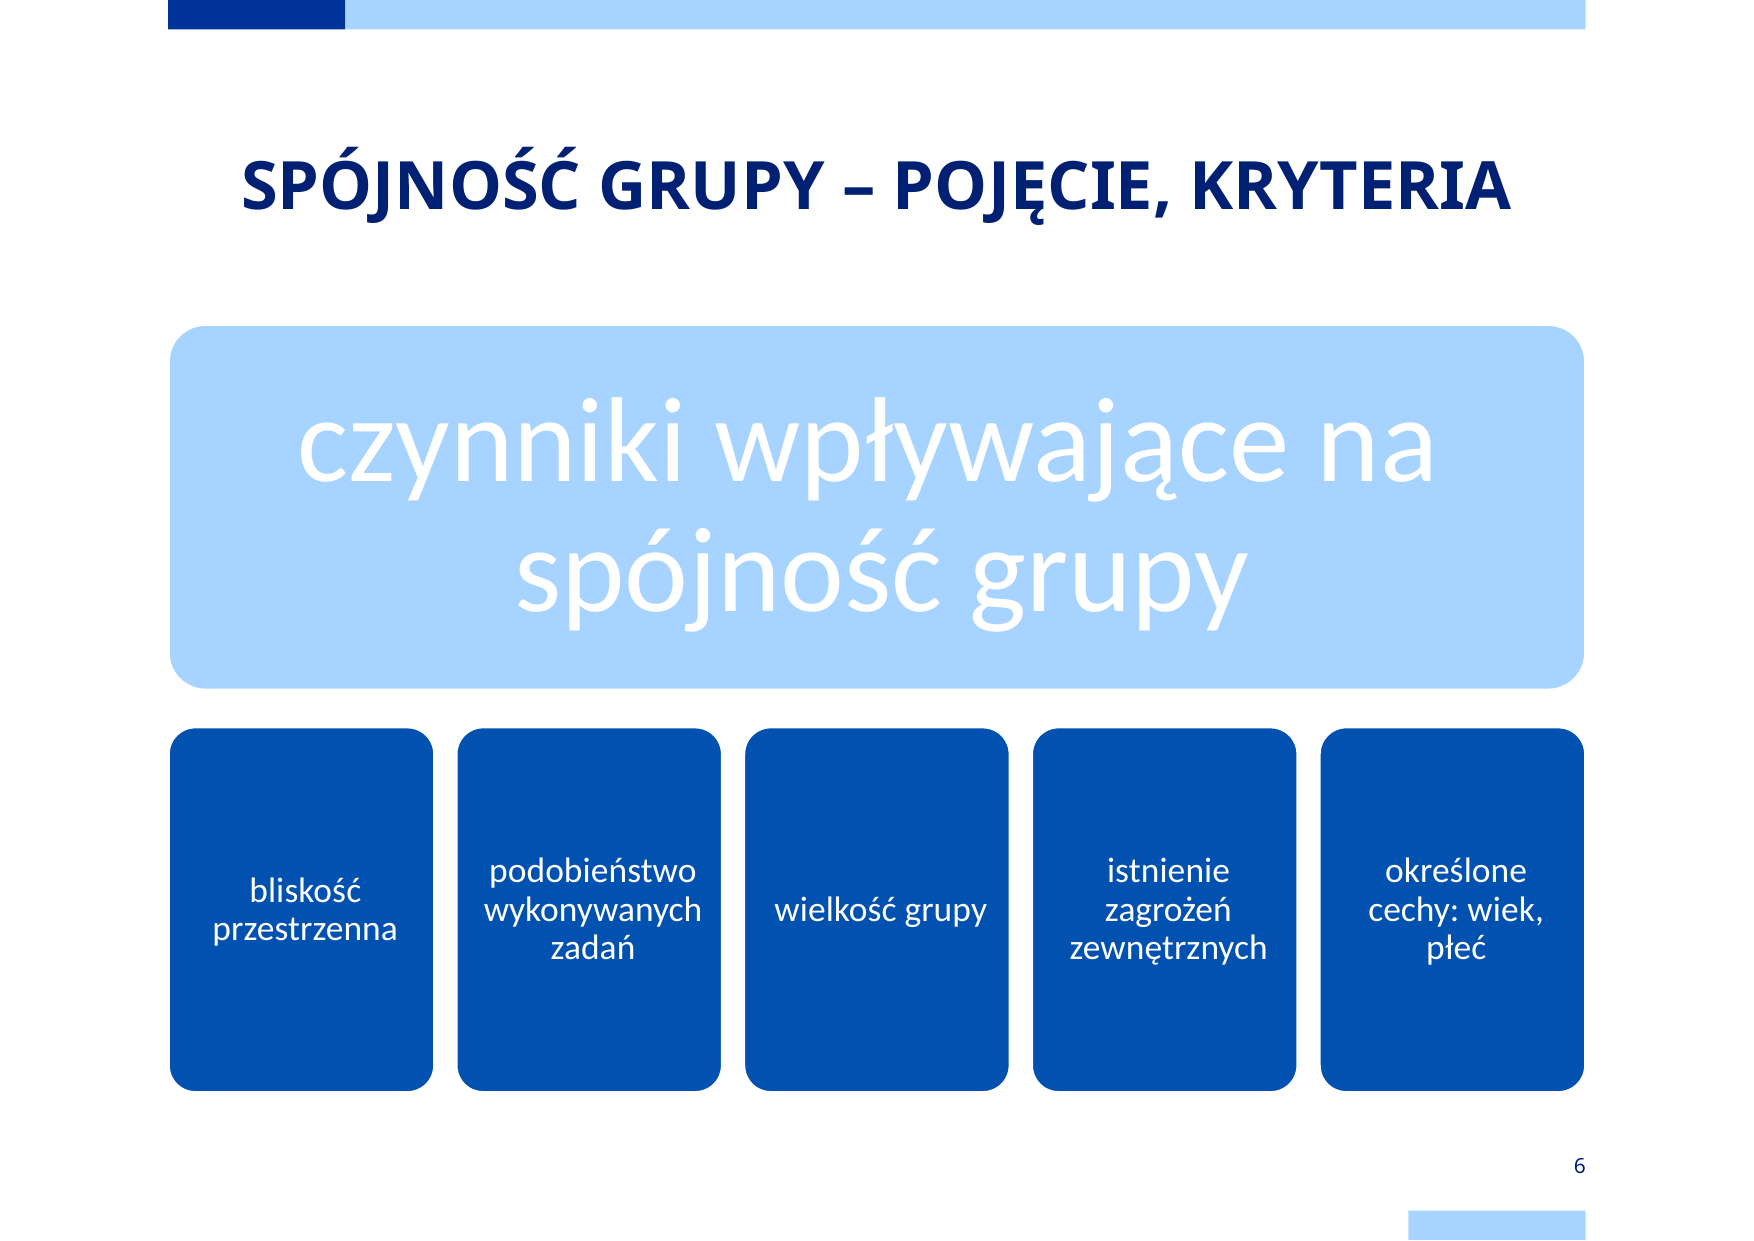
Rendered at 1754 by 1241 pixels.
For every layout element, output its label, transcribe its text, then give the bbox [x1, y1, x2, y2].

title SPÓJNOŚĆ GRUPY – POJĘCIE, KRYTERIA [168, 147, 1586, 324]
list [168, 324, 1586, 1093]
slide_number 6 [1408, 1151, 1586, 1182]
